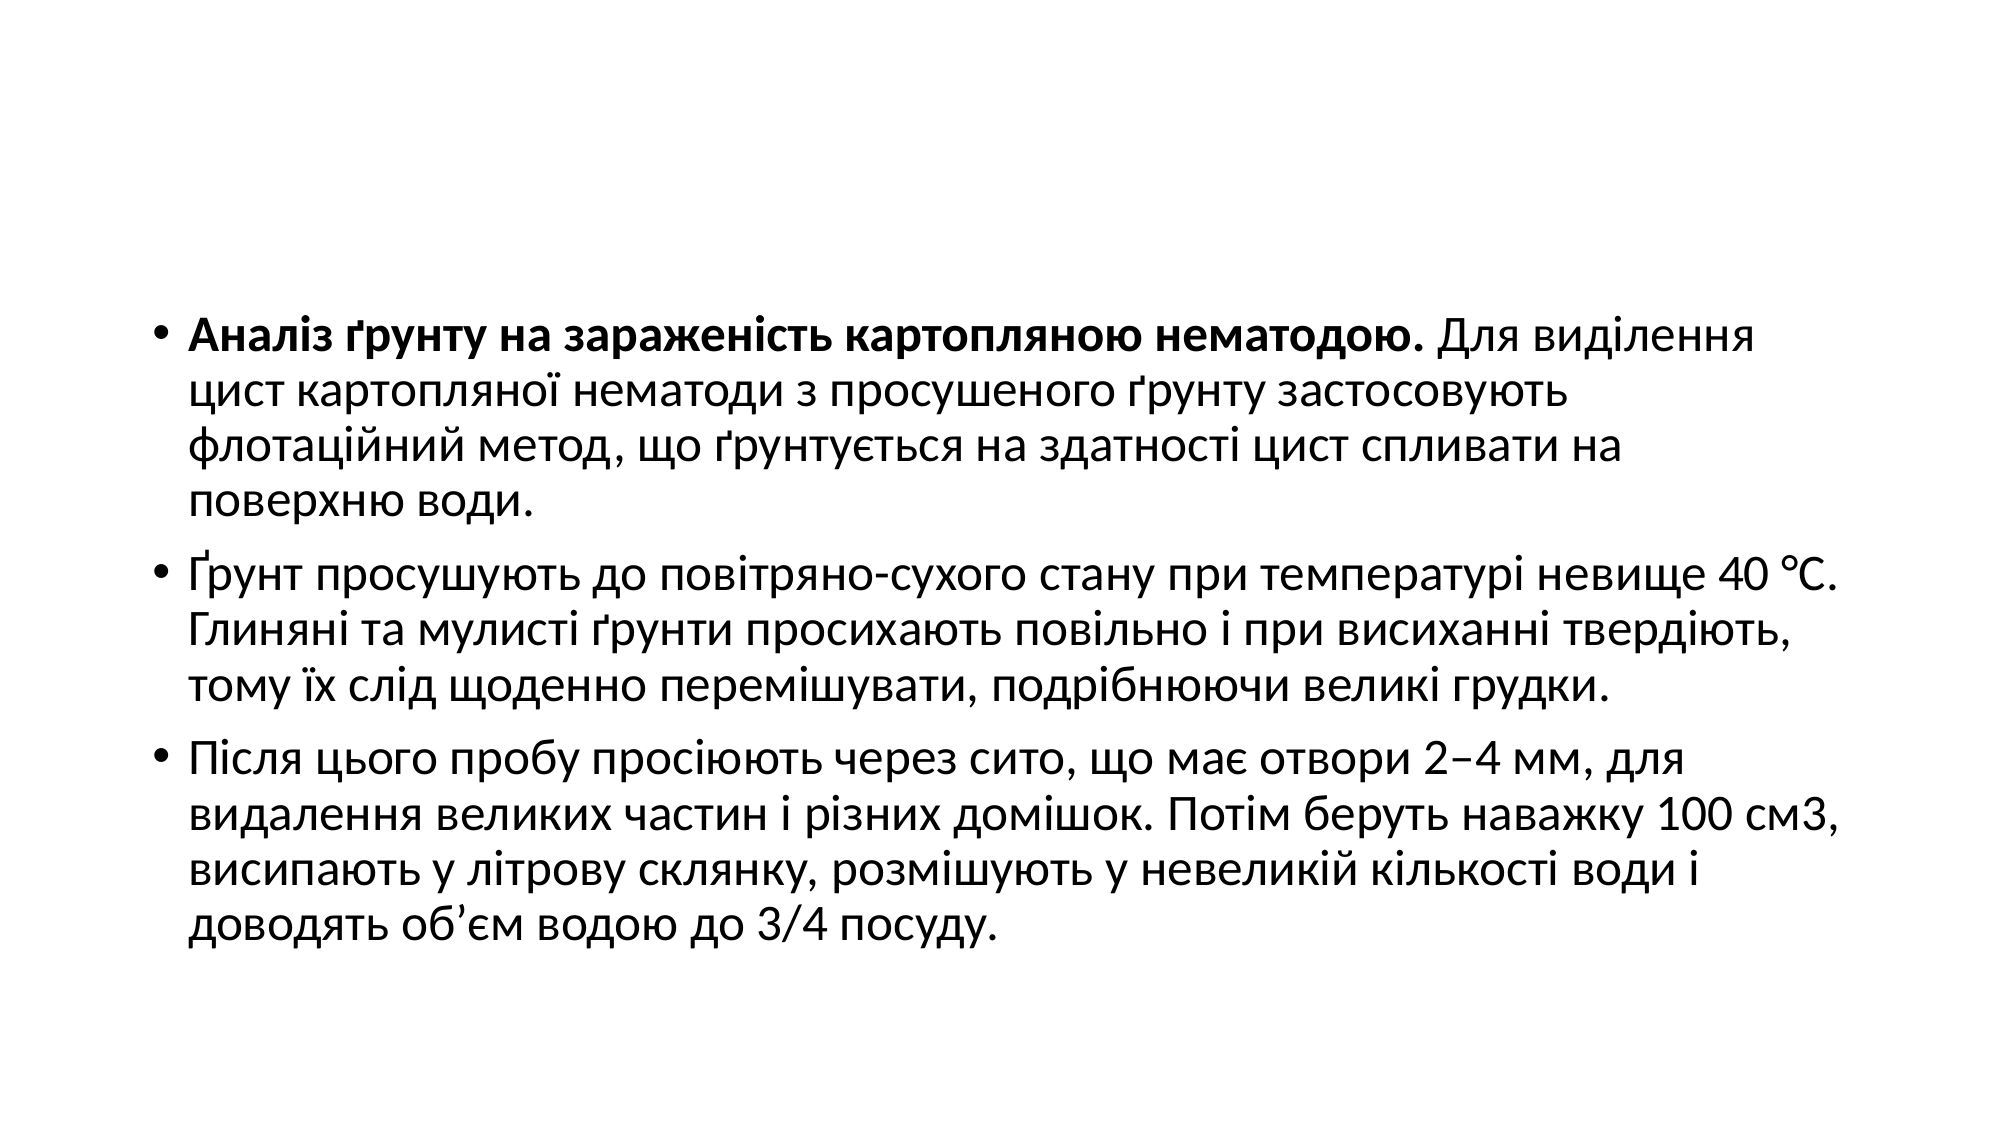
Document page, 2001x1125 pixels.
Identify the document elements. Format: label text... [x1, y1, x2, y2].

list Аналіз ґрунту на зараженість картопляною нематодою. Для виділення цист картопляної нематоди з просушеного ґрунту застосовують флотаційний метод, що ґрунтується на здатності цист спливати на поверхню води. Ґрунт просушують до повітряно-сухого стану при температурі невище 40 °С. Глиняні та мулисті ґрунти просихають повільно і при висиханні твердіють, тому їх слід щоденно перемішувати, подрібнюючи великі грудки. Після цього пробу просіюють через сито, що має отвори 2–4 мм, для видалення великих частин і різних домішок. Потім беруть наважку 100 см3, висипають у літрову склянку, розмішують у невеликій кількості води і доводять об’єм водою до 3/4 посуду. [137, 299, 1863, 1014]
